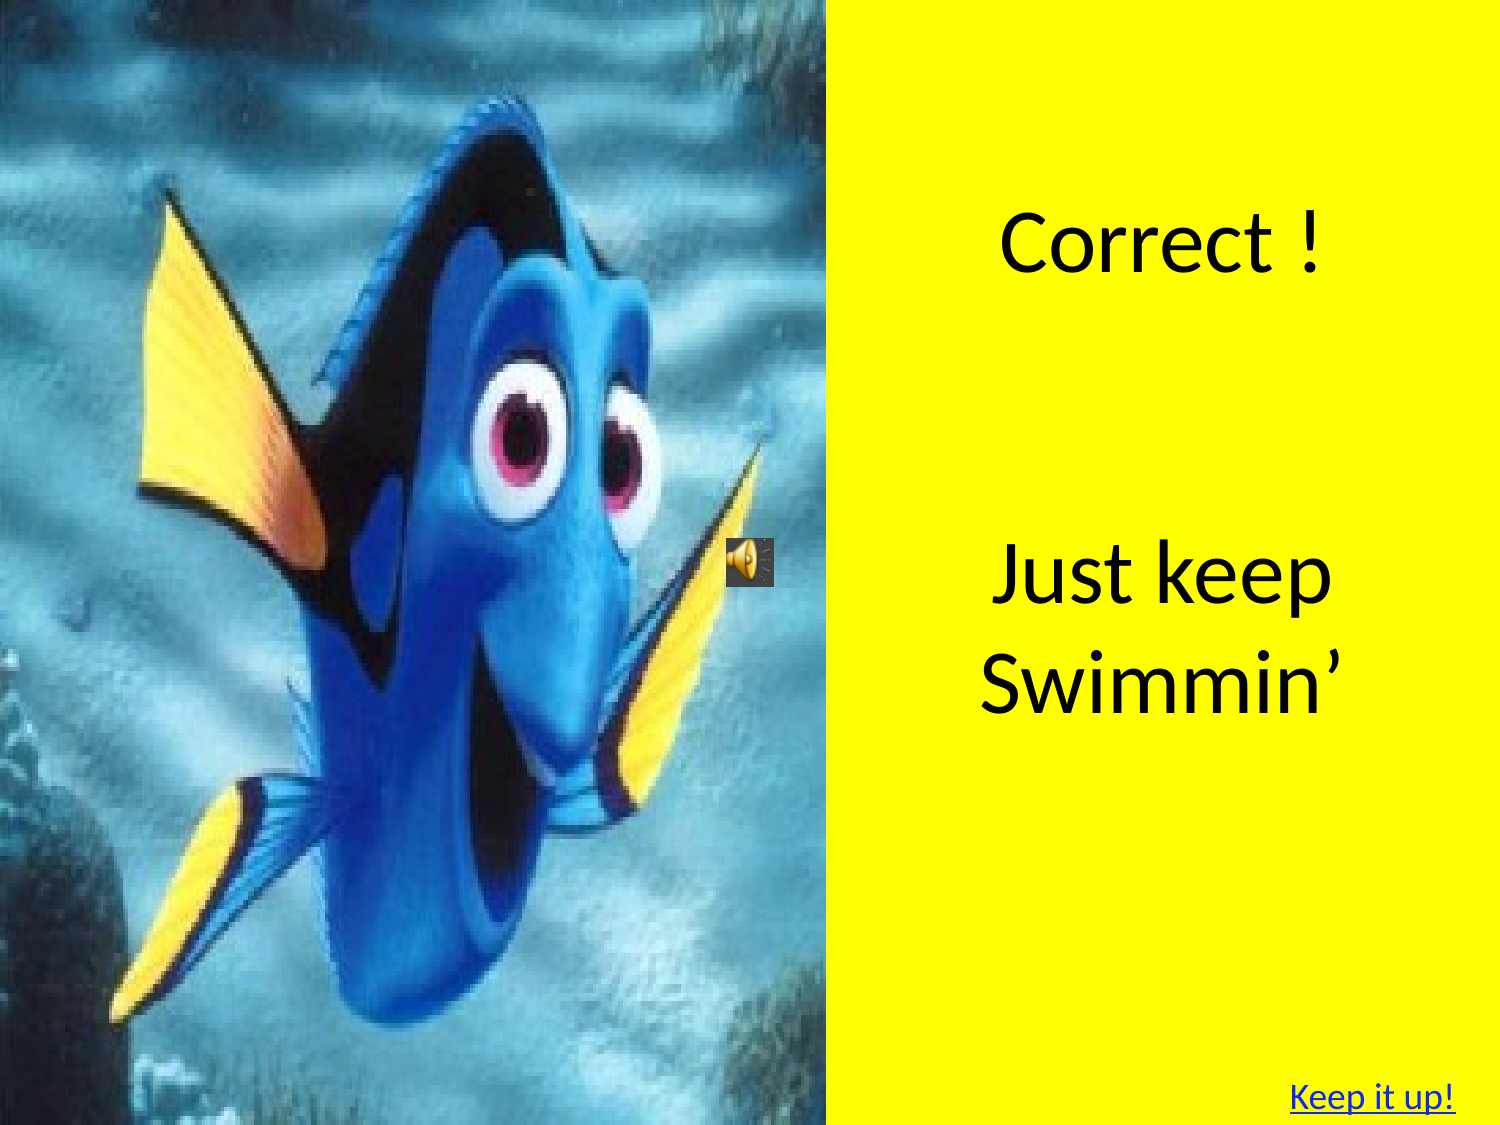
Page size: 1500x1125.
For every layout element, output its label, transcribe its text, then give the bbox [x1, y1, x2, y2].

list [0, 0, 826, 1125]
title Correct ! Just keep Swimmin’ [828, 0, 1500, 913]
picture [724, 537, 776, 588]
text_box Keep it up! [1274, 1064, 1500, 1125]
